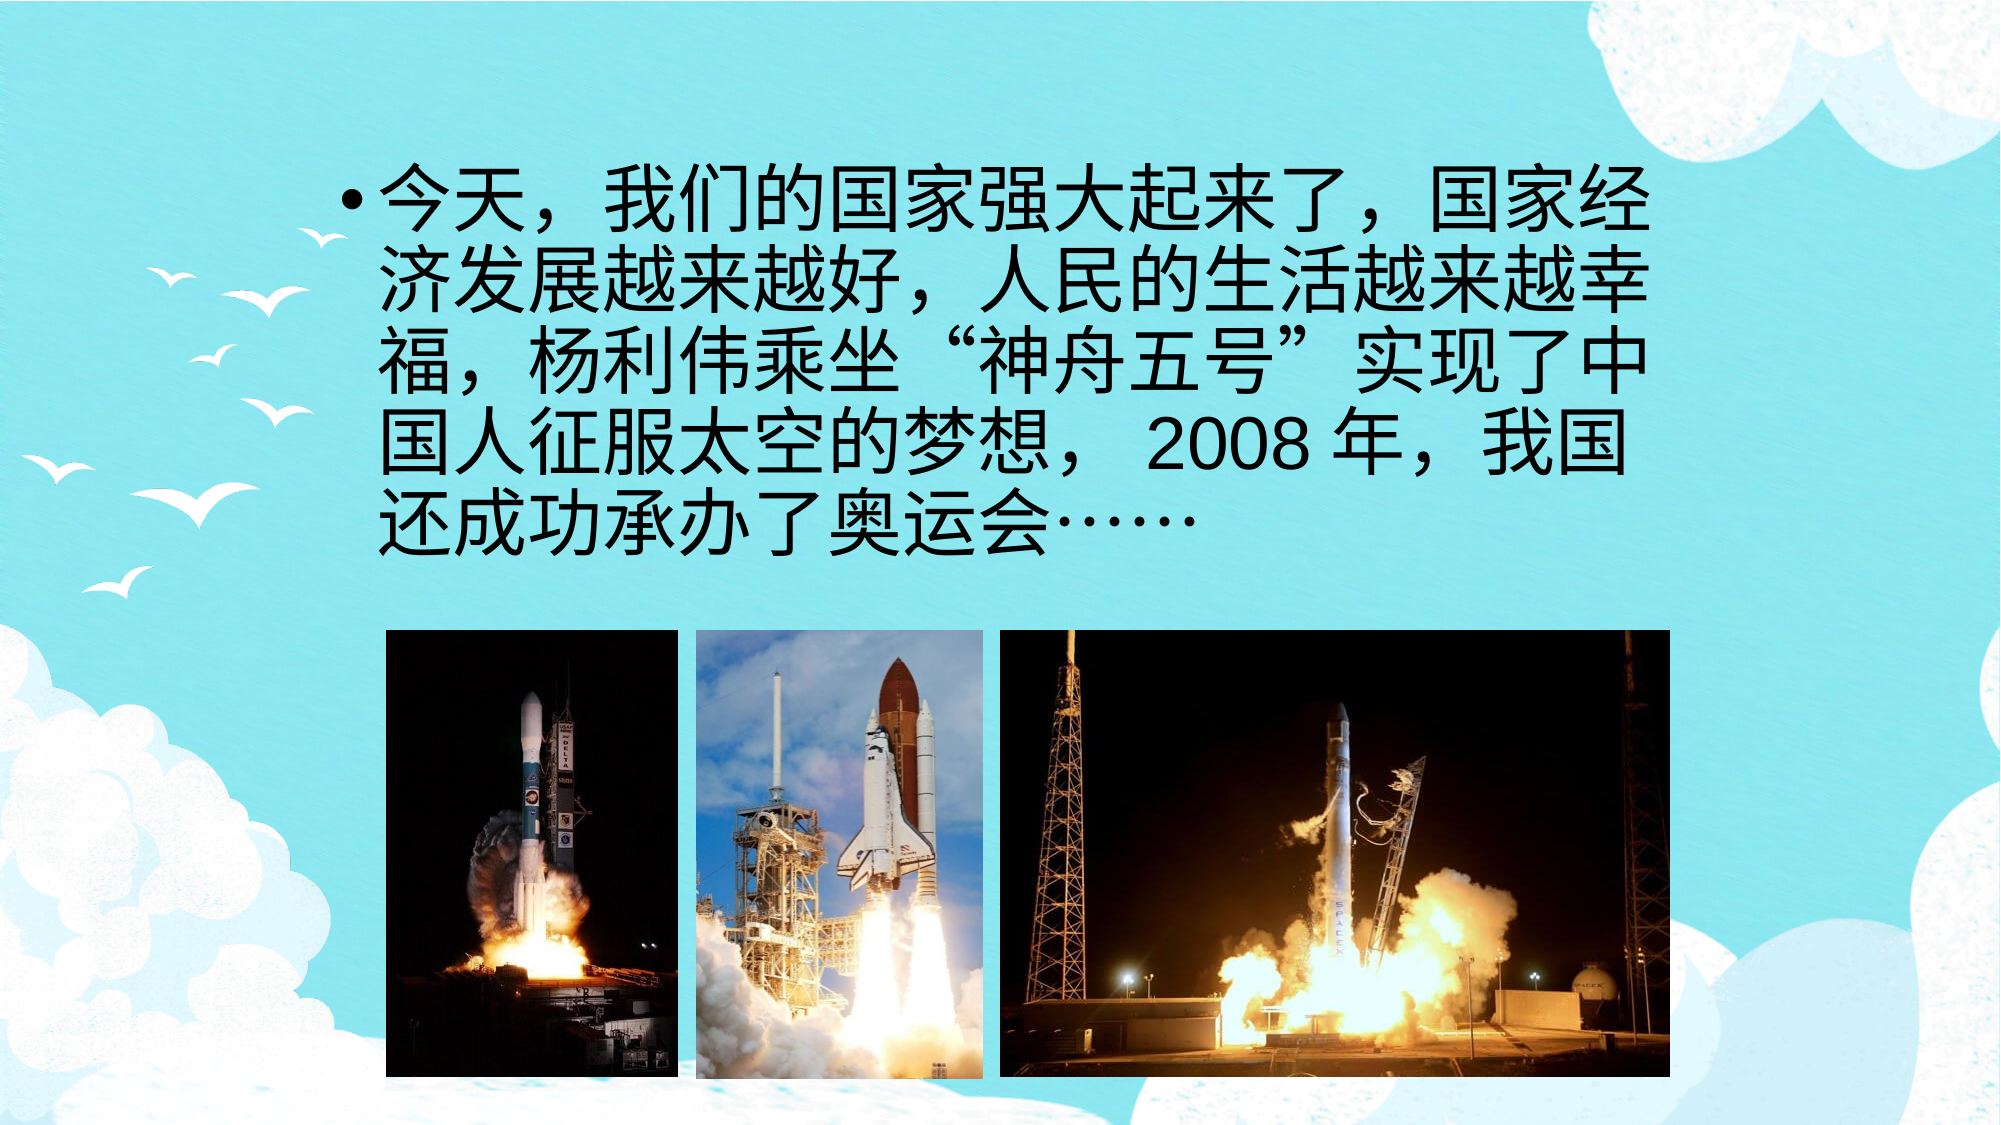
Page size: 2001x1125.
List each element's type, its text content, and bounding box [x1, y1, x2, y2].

picture [0, 0, 2000, 1125]
list 今天，我们的国家强大起来了，国家经济发展越来越好，人民的生活越来越幸福，杨利伟乘坐“神舟五号”实现了中国人征服太空的梦想，2008年，我国还成功承办了奥运会…… [324, 154, 1675, 604]
